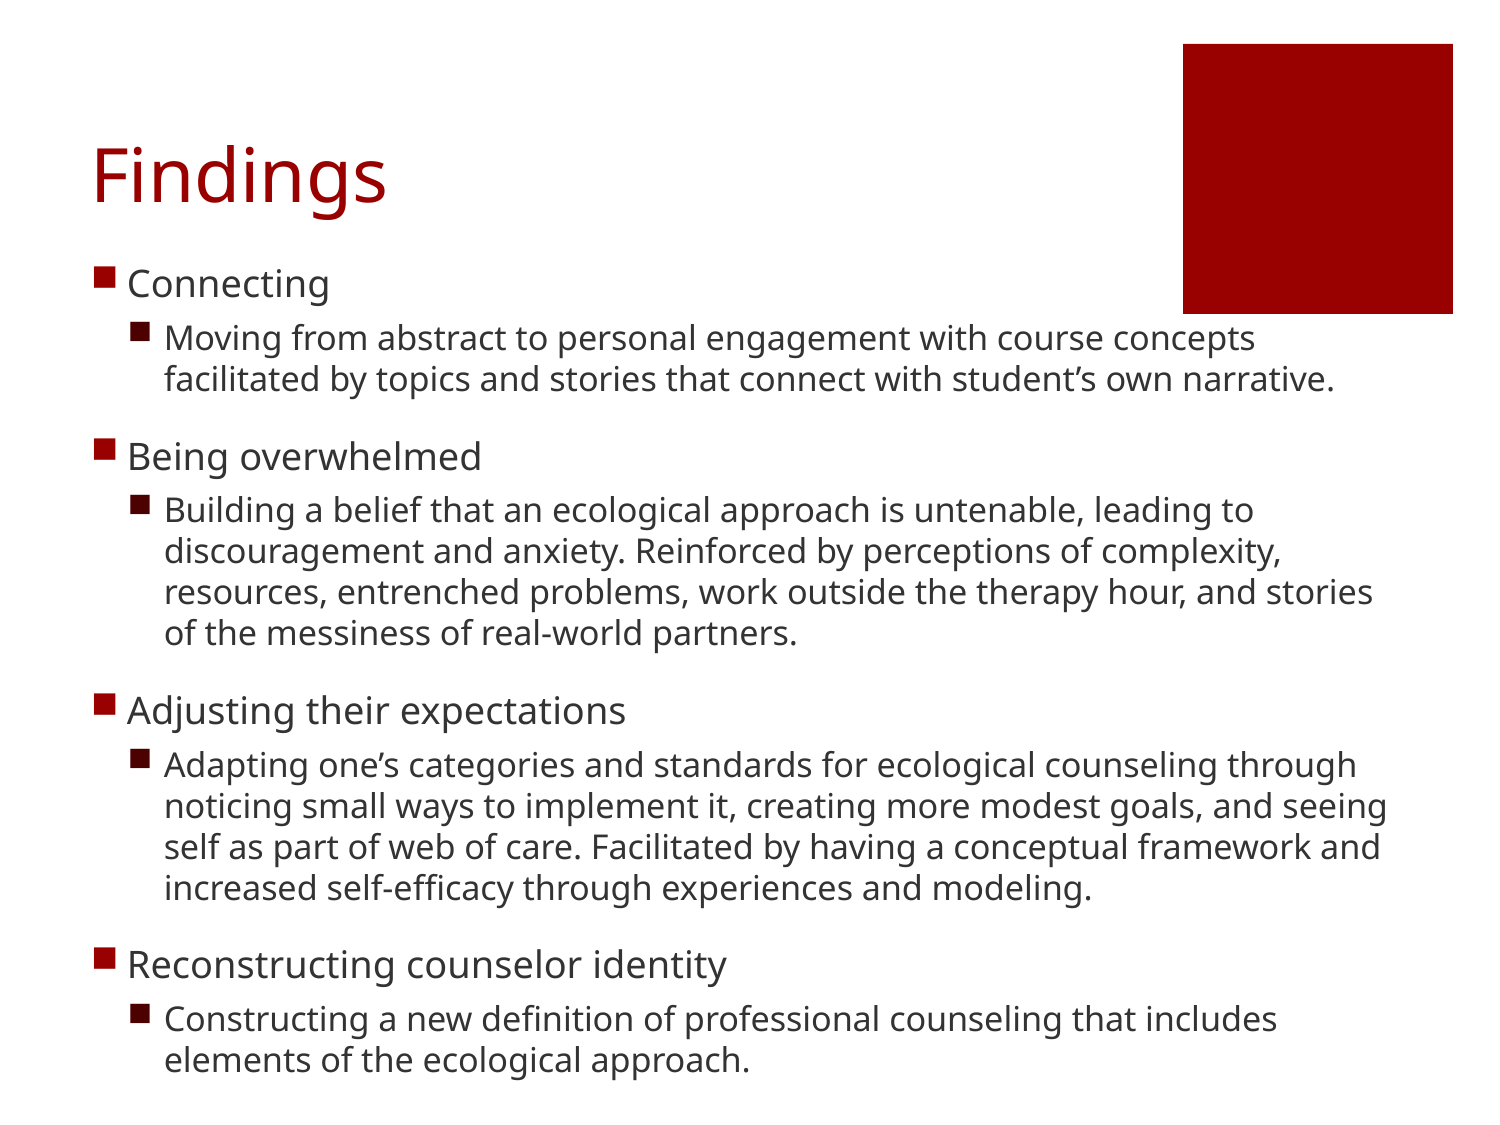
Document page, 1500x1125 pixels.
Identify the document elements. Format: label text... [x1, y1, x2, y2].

list Connecting Moving from abstract to personal engagement with course concepts facilitated by topics and stories that connect with student’s own narrative. Being overwhelmed Building a belief that an ecological approach is untenable, leading to discouragement and anxiety. Reinforced by perceptions of complexity, resources, entrenched problems, work outside the therapy hour, and stories of the messiness of real-world partners. Adjusting their expectations Adapting one’s categories and standards for ecological counseling through noticing small ways to implement it, creating more modest goals, and seeing self as part of web of care. Facilitated by having a conceptual framework and increased self-efficacy through experiences and modeling. Reconstructing counselor identity Constructing a new definition of professional counseling that includes elements of the ecological approach. [75, 251, 1404, 1093]
title Findings [75, 37, 1143, 226]
